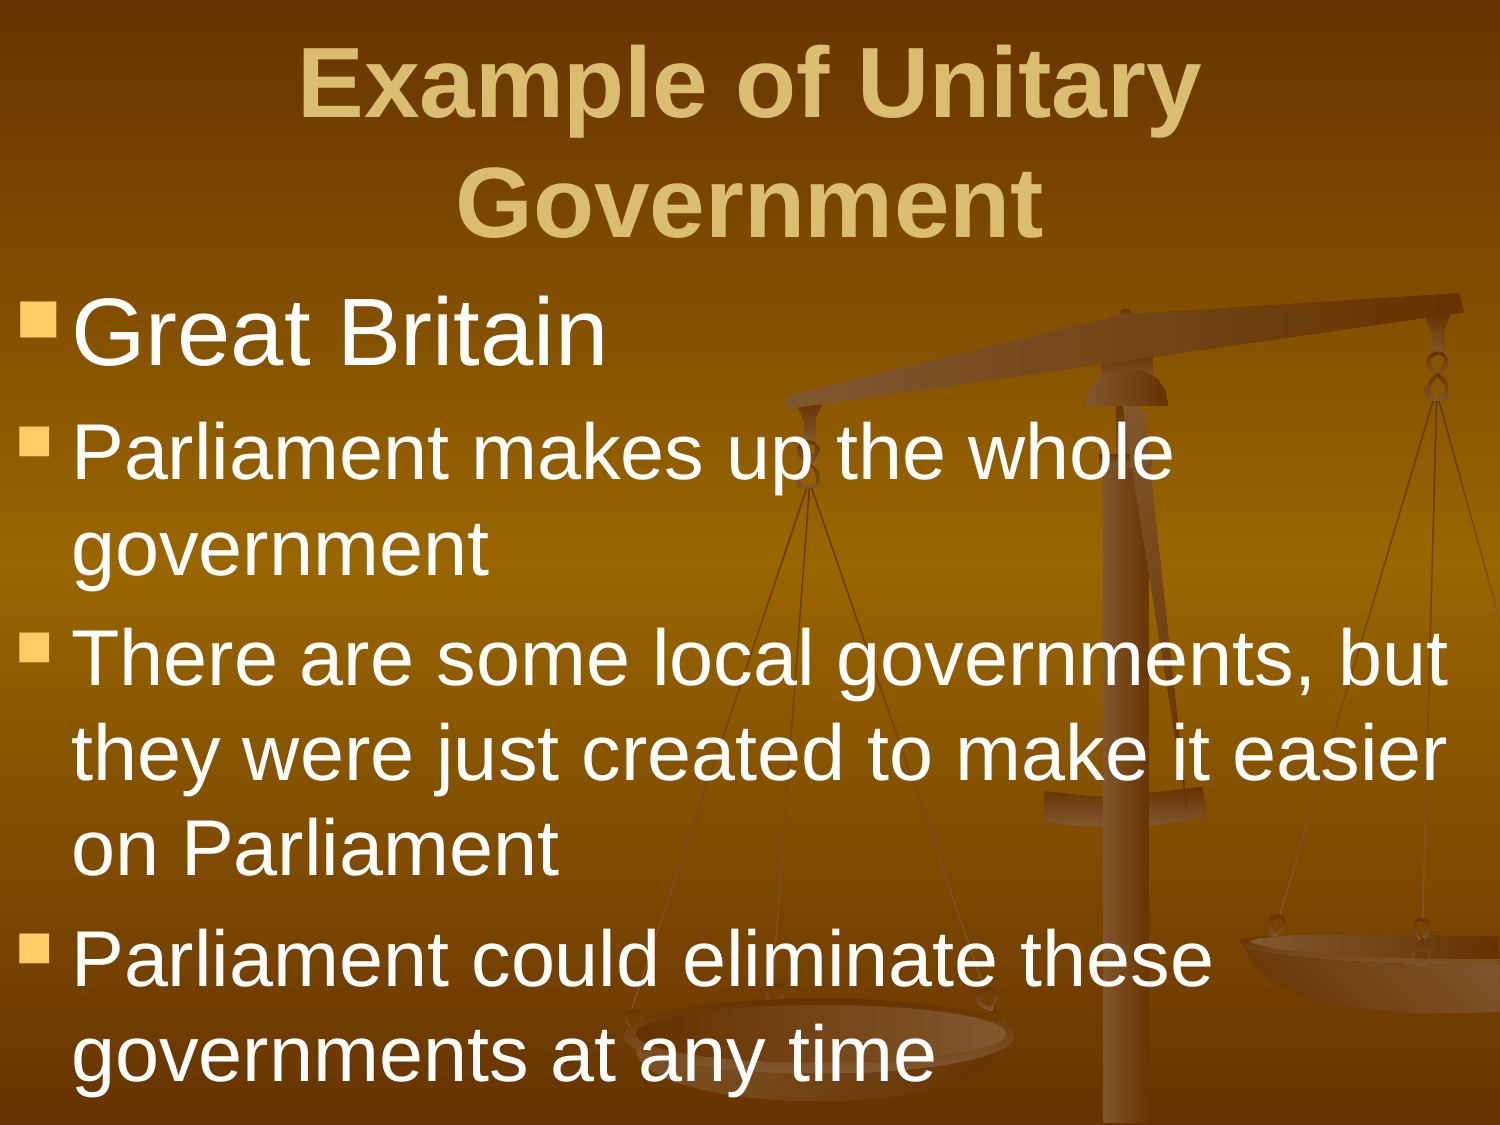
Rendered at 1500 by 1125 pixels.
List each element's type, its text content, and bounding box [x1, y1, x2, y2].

title Example of Unitary Government [0, 49, 1500, 226]
list Great Britain Parliament makes up the whole government There are some local governments, but they were just created to make it easier on Parliament Parliament could eliminate these governments at any time [0, 262, 1500, 1125]
